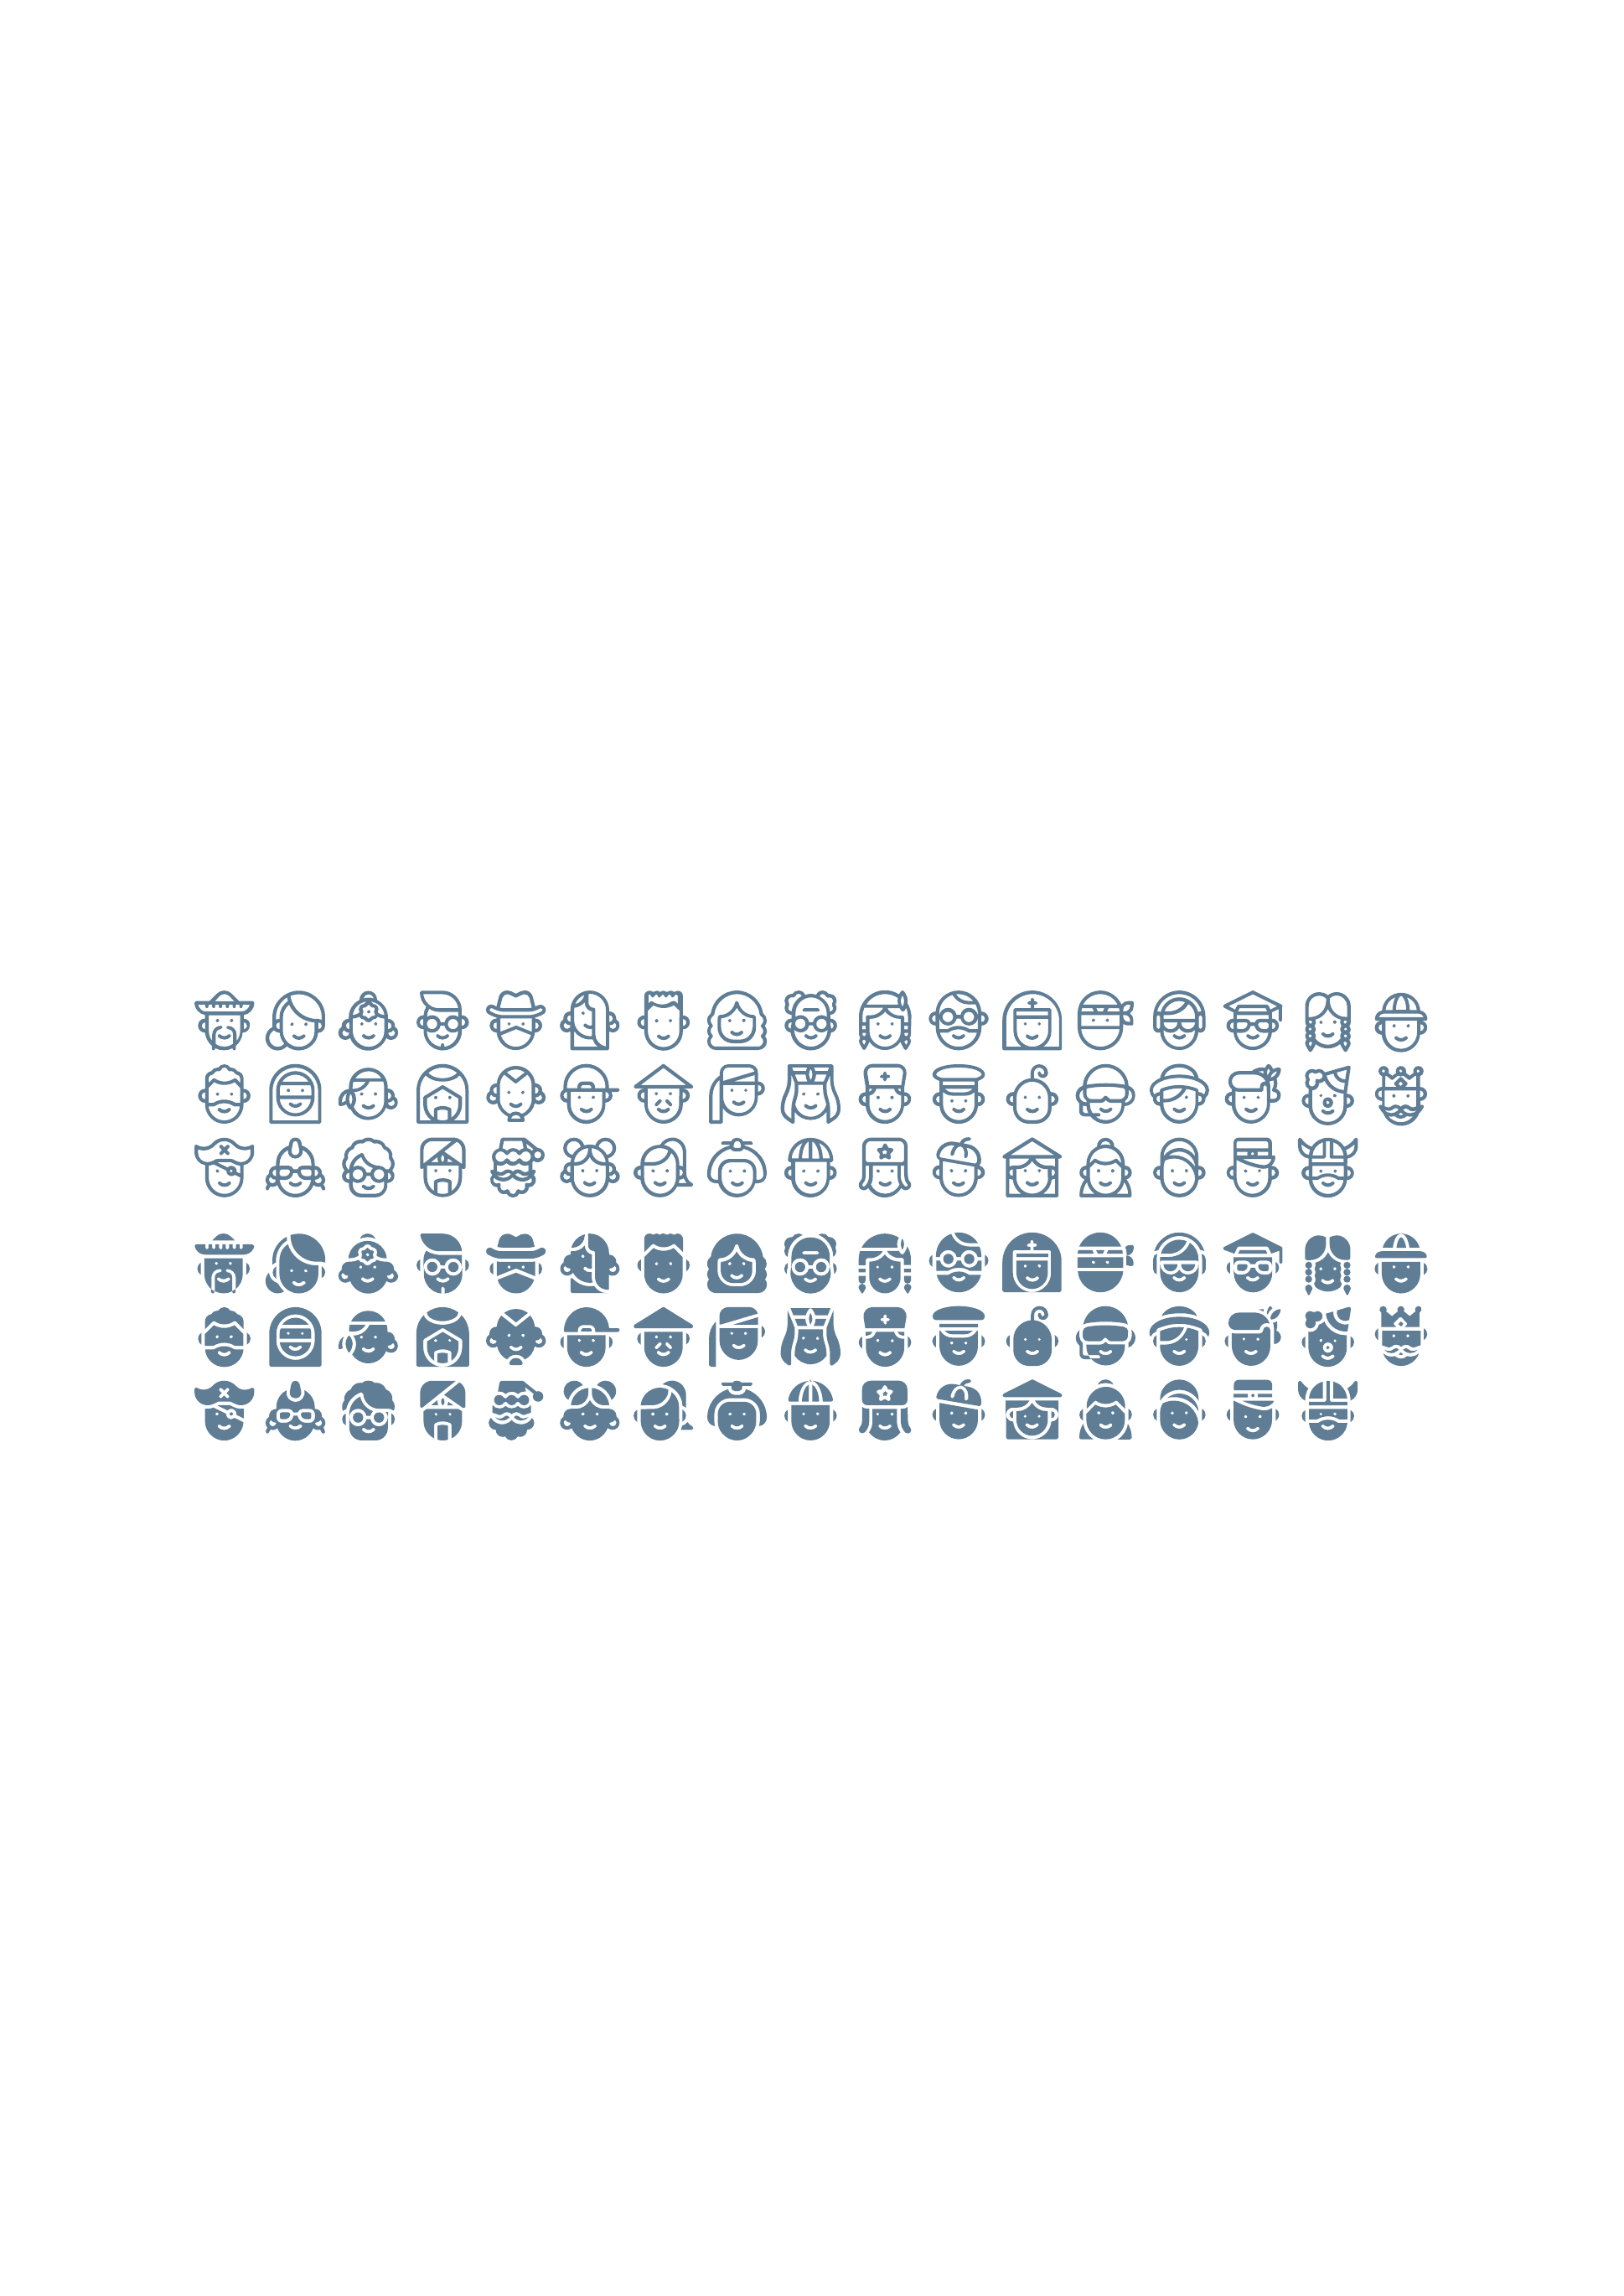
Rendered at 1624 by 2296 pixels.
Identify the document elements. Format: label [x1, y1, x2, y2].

text_box [1075, 1306, 1136, 1366]
text_box [560, 1380, 620, 1441]
text_box [1006, 1063, 1059, 1125]
text_box [784, 990, 838, 1051]
text_box [706, 990, 768, 1051]
text_box [1224, 1063, 1281, 1125]
text_box [1374, 1233, 1428, 1294]
text_box [265, 1380, 326, 1441]
text_box [706, 1137, 768, 1198]
text_box [338, 1067, 399, 1120]
text_box [932, 1306, 985, 1367]
text_box [265, 1137, 326, 1198]
text_box [634, 1063, 694, 1125]
text_box [1226, 1137, 1280, 1198]
text_box [932, 1136, 985, 1197]
text_box [1149, 1306, 1210, 1367]
text_box [1305, 991, 1352, 1052]
text_box [1152, 1137, 1206, 1198]
text_box [485, 1233, 546, 1294]
text_box [1226, 1379, 1280, 1440]
text_box [1001, 1232, 1062, 1293]
text_box [932, 1378, 985, 1440]
text_box [1078, 1137, 1132, 1198]
text_box [341, 1137, 396, 1198]
text_box [1374, 992, 1428, 1052]
text_box [338, 1310, 399, 1364]
text_box [265, 990, 326, 1051]
text_box [928, 990, 990, 1051]
text_box [784, 1380, 837, 1441]
text_box [1223, 990, 1283, 1051]
text_box [858, 1306, 912, 1368]
text_box [858, 1380, 912, 1441]
text_box [858, 990, 912, 1051]
text_box [559, 990, 620, 1051]
text_box [1077, 990, 1135, 1051]
text_box [1224, 1306, 1281, 1367]
text_box [784, 1137, 837, 1198]
text_box [560, 1306, 620, 1368]
text_box [1223, 1232, 1283, 1293]
text_box [1301, 1065, 1355, 1126]
text_box [1297, 1380, 1358, 1441]
text_box [1301, 1306, 1355, 1368]
text_box [265, 1233, 326, 1294]
text_box [1149, 1063, 1210, 1125]
text_box [1077, 1232, 1135, 1293]
text_box [1006, 1306, 1059, 1367]
text_box [633, 1306, 694, 1368]
text_box [858, 1233, 912, 1294]
text_box [1152, 1232, 1206, 1293]
text_box [486, 1065, 546, 1123]
text_box [560, 1063, 620, 1125]
text_box [1002, 1379, 1063, 1440]
text_box [341, 1380, 396, 1441]
text_box [194, 1137, 255, 1198]
text_box [269, 1306, 322, 1368]
text_box [1002, 1137, 1063, 1197]
text_box [780, 1307, 841, 1366]
text_box [419, 1137, 466, 1197]
text_box [560, 1137, 620, 1198]
text_box [1152, 1379, 1206, 1440]
text_box [1152, 990, 1206, 1051]
text_box [198, 1063, 251, 1125]
text_box [416, 1233, 469, 1294]
text_box [1078, 1379, 1132, 1440]
text_box [858, 1137, 912, 1198]
text_box [416, 1306, 470, 1368]
text_box [637, 1233, 690, 1294]
text_box [560, 1233, 620, 1294]
text_box [1305, 1234, 1352, 1295]
text_box [932, 1063, 985, 1125]
text_box [633, 1137, 694, 1198]
text_box [780, 1063, 841, 1125]
text_box [194, 1380, 255, 1441]
text_box [268, 1063, 322, 1125]
text_box [416, 1063, 469, 1125]
text_box [485, 990, 546, 1051]
text_box [784, 1233, 837, 1294]
text_box [637, 990, 690, 1052]
text_box [1297, 1137, 1358, 1198]
text_box [194, 990, 255, 1051]
text_box [488, 1380, 544, 1441]
text_box [706, 1233, 768, 1294]
text_box [1374, 1306, 1428, 1367]
text_box [338, 990, 399, 1051]
text_box [490, 1137, 545, 1198]
text_box [928, 1232, 989, 1293]
text_box [858, 1063, 912, 1125]
text_box [708, 1306, 766, 1368]
text_box [1001, 990, 1063, 1051]
text_box [198, 1306, 251, 1368]
text_box [708, 1063, 766, 1125]
text_box [416, 990, 469, 1051]
text_box [706, 1380, 768, 1441]
text_box [633, 1380, 694, 1441]
text_box [194, 1233, 255, 1294]
text_box [1374, 1065, 1428, 1126]
text_box [420, 1380, 466, 1441]
text_box [1075, 1063, 1135, 1125]
text_box [485, 1308, 546, 1366]
text_box [338, 1233, 399, 1294]
